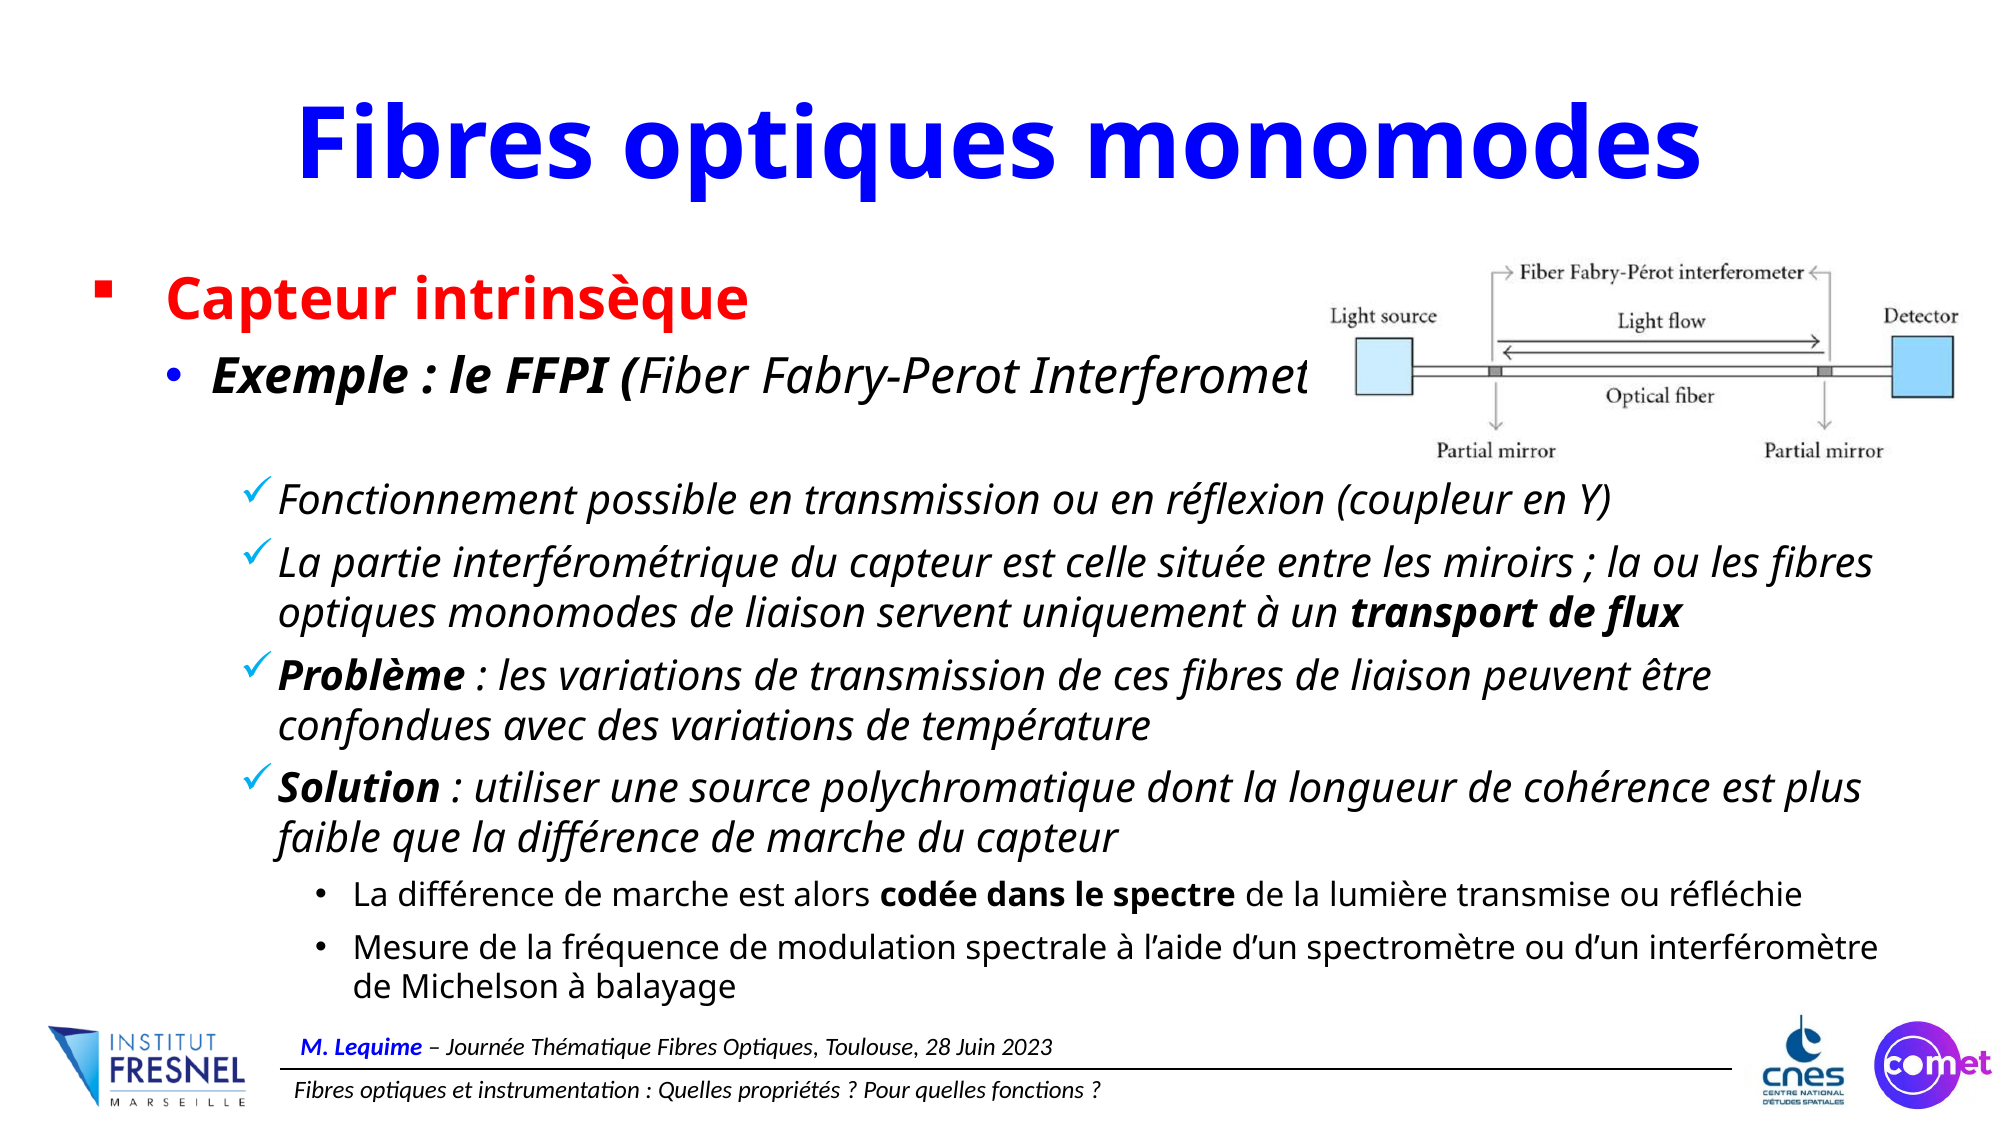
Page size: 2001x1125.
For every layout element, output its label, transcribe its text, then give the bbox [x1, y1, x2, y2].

picture [1873, 1020, 1993, 1110]
title Fibres optiques monomodes [99, 45, 1900, 233]
text_box Fonctionnement possible en transmission ou en réflexion (coupleur en Y) La partie interférométrique du capteur est celle située entre les miroirs ; la ou les fibres optiques monomodes de liaison servent uniquement à un transport de flux Problème : les variations de transmission de ces fibres de liaison peuvent être confondues avec des variations de température Solution : utiliser une source polychromatique dont la longueur de cohérence est plus faible que la différence de marche du capteur La différence de marche est alors codée dans le spectre de la lumière transmise ou réfléchie Mesure de la fréquence de modulation spectrale à l’aide d’un spectromètre ou d’un interféromètre de Michelson à balayage [75, 465, 1934, 1035]
picture [43, 1021, 250, 1111]
list Capteur intrinsèque Exemple : le FFPI (Fiber Fabry-Perot Interferometer) [75, 253, 1301, 442]
picture [1306, 238, 1981, 485]
picture [1744, 1035, 1857, 1122]
